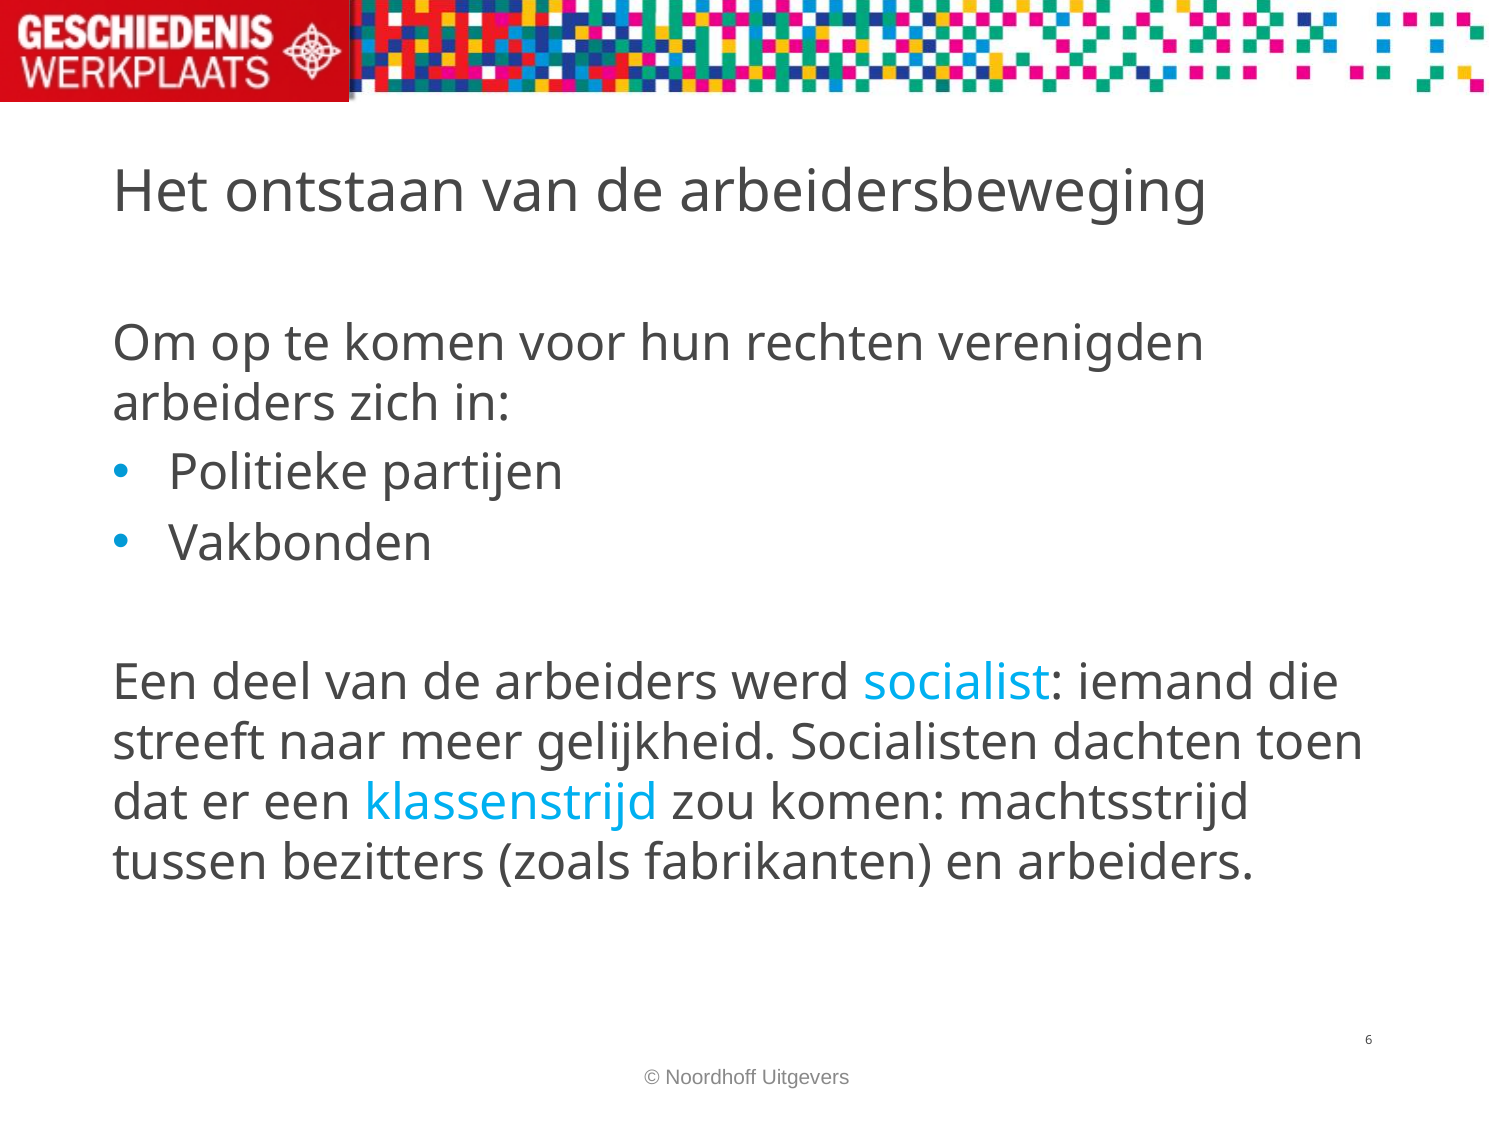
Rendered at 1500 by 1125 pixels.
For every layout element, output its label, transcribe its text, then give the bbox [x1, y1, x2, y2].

slide_number 6 [1325, 1025, 1388, 1063]
picture [0, 0, 1500, 1125]
title Het ontstaan van de arbeidersbeweging [112, 145, 1401, 256]
list Om op te komen voor hun rechten verenigden arbeiders zich in: Politieke partijen Vakbonden Een deel van de arbeiders werd socialist: iemand die streeft naar meer gelijkheid. Socialisten dachten toen dat er een klassenstrijd zou komen: machtsstrijd tussen bezitters (zoals fabrikanten) en arbeiders. [112, 302, 1409, 988]
text_box © Noordhoff Uitgevers [512, 1045, 988, 1106]
